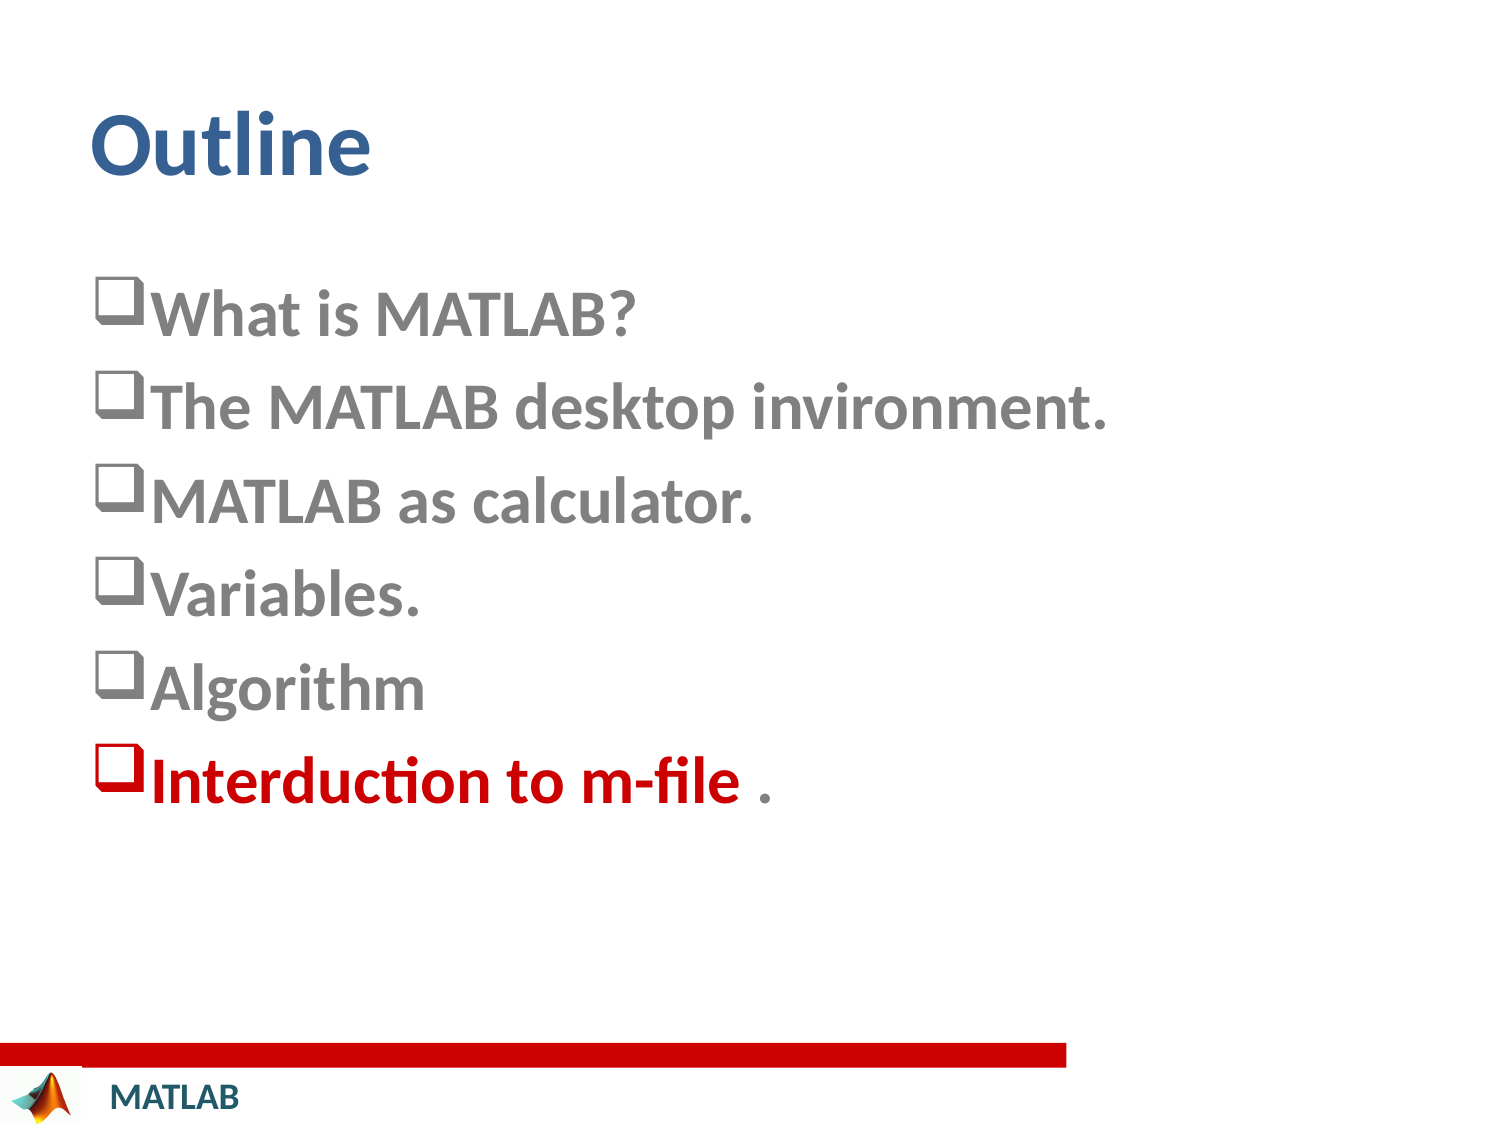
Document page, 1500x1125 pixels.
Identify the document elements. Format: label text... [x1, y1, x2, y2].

list What is MATLAB? The MATLAB desktop invironment. MATLAB as calculator. Variables. Algorithm Interduction to m-file . [75, 262, 1425, 1005]
picture [0, 1066, 83, 1125]
title Outline [75, 45, 1425, 233]
footer [0, 1042, 1067, 1068]
text_box MATLAB [94, 1064, 255, 1125]
